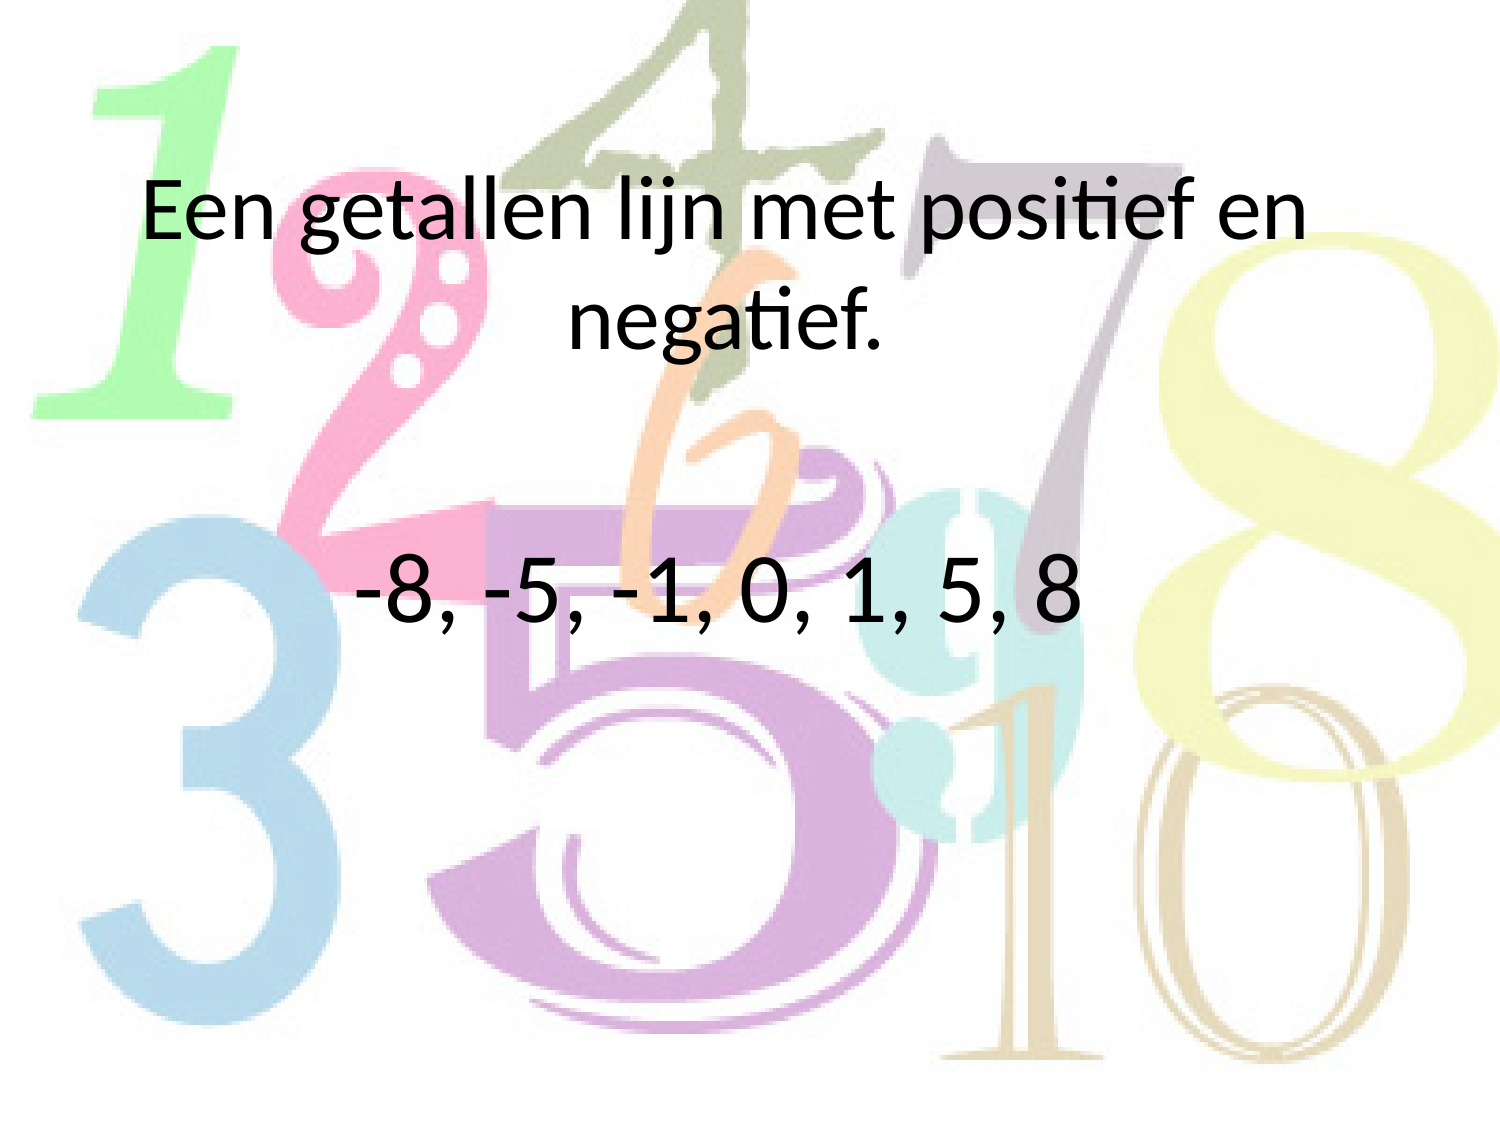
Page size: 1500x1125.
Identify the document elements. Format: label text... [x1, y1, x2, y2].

subtitle -8, -5, -1, 0, 1, 5, 8 [194, 515, 1245, 803]
title Een getallen lijn met positief en negatief. [88, 137, 1364, 379]
